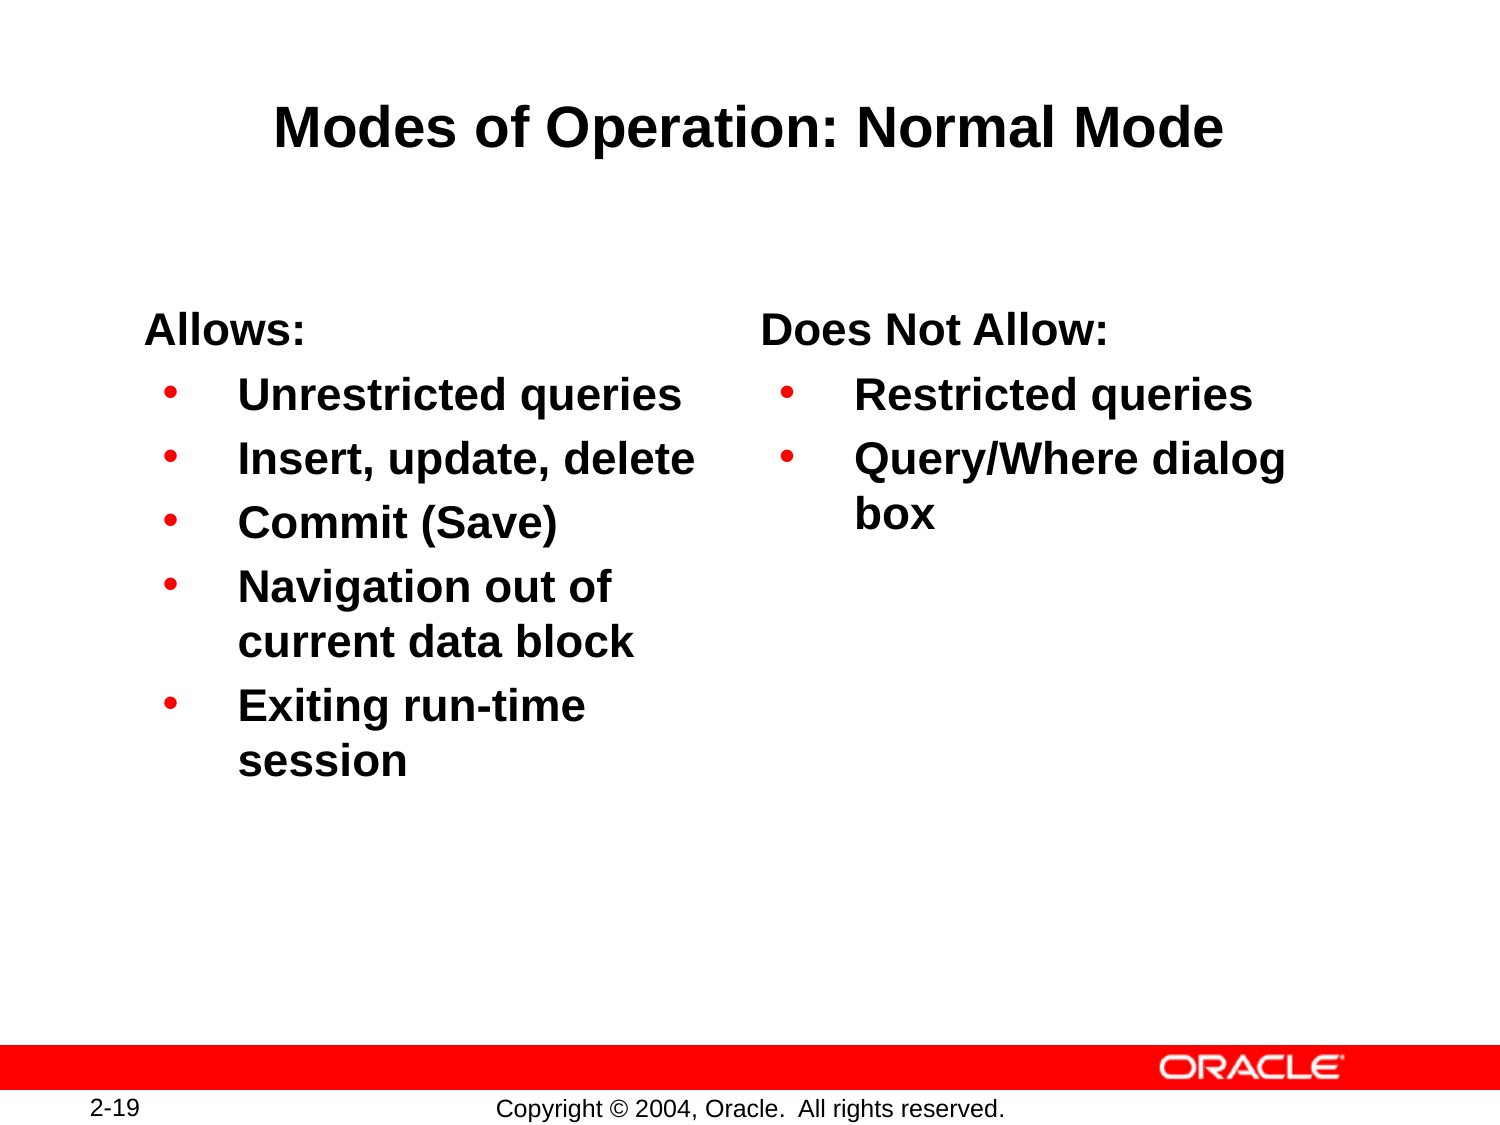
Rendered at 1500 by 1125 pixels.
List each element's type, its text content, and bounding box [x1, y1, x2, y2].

list Does Not Allow: Restricted queries Query/Where dialog box [758, 297, 1351, 544]
list Allows: Unrestricted queries Insert, update, delete Commit (Save) Navigation out of current data block Exiting run-time session [141, 297, 734, 797]
title Modes of Operation: Normal Mode [149, 87, 1351, 232]
